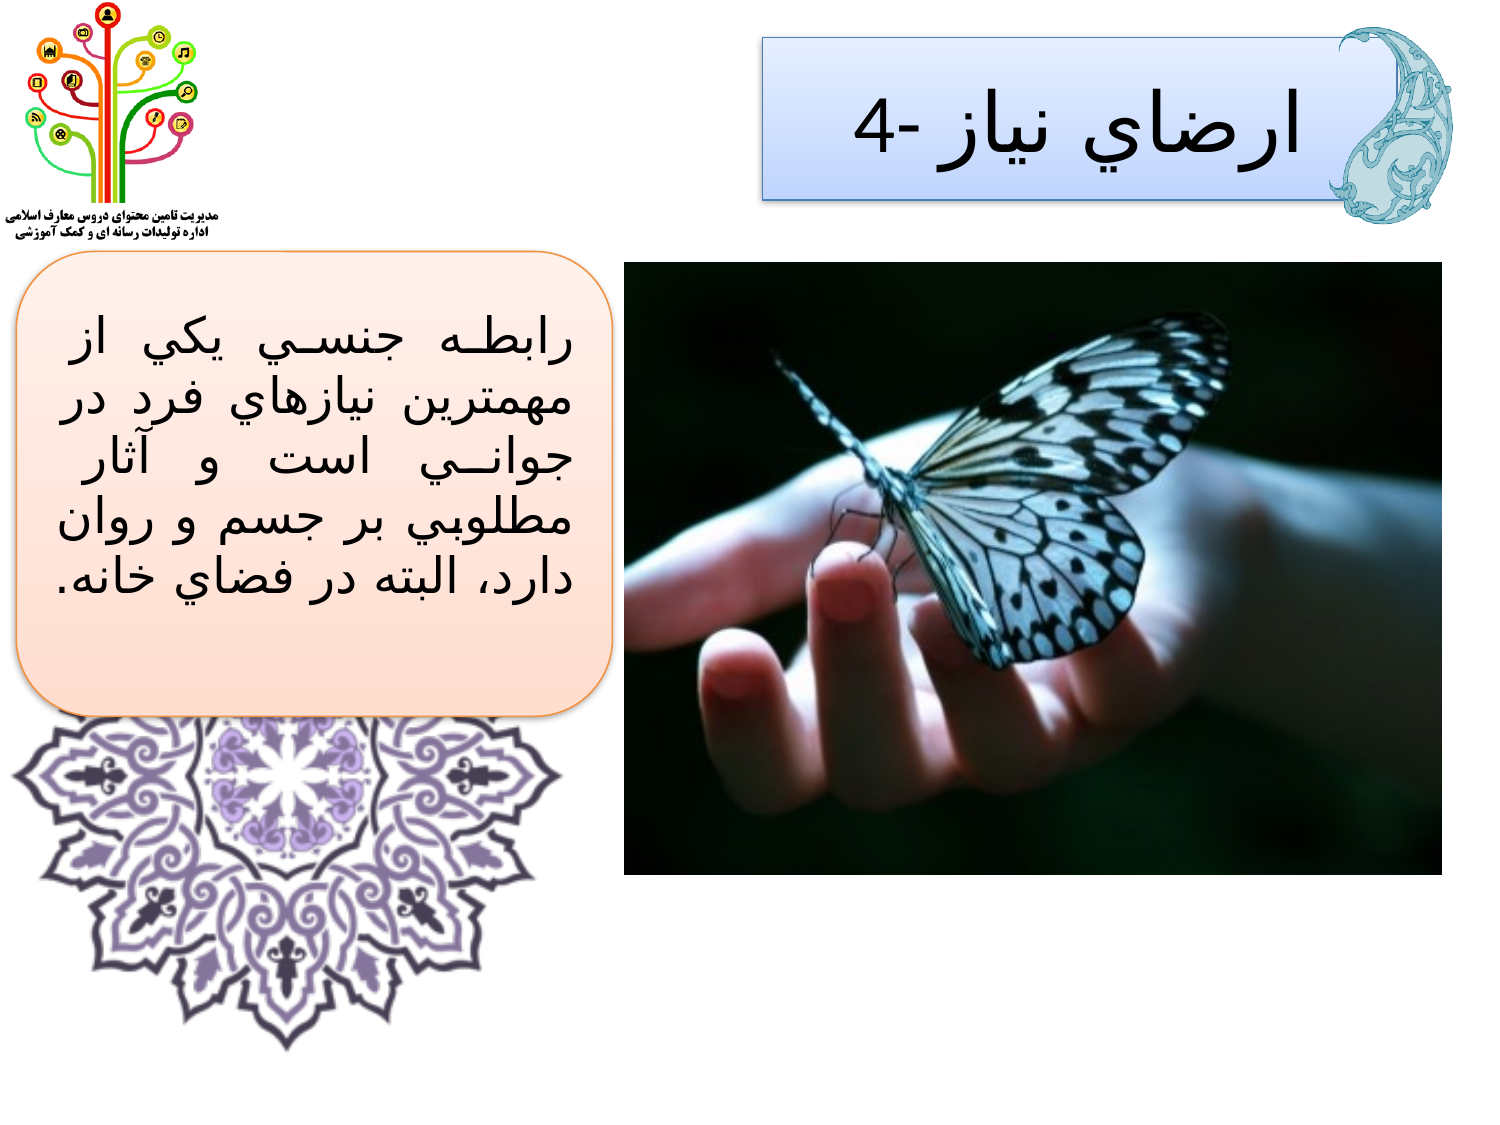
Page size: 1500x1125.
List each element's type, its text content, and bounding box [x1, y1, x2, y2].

text_box رابطه جنسي يكي از مهمترين نيازهاي فرد در جواني است و آثار مطلوبي بر جسم و روان دارد، البته در فضاي خانه. [15, 250, 614, 704]
picture [624, 262, 1442, 876]
picture [1324, 24, 1459, 226]
picture [0, 491, 576, 1063]
picture [0, 0, 226, 245]
text_box 4- ارضاي نياز [762, 37, 1319, 201]
